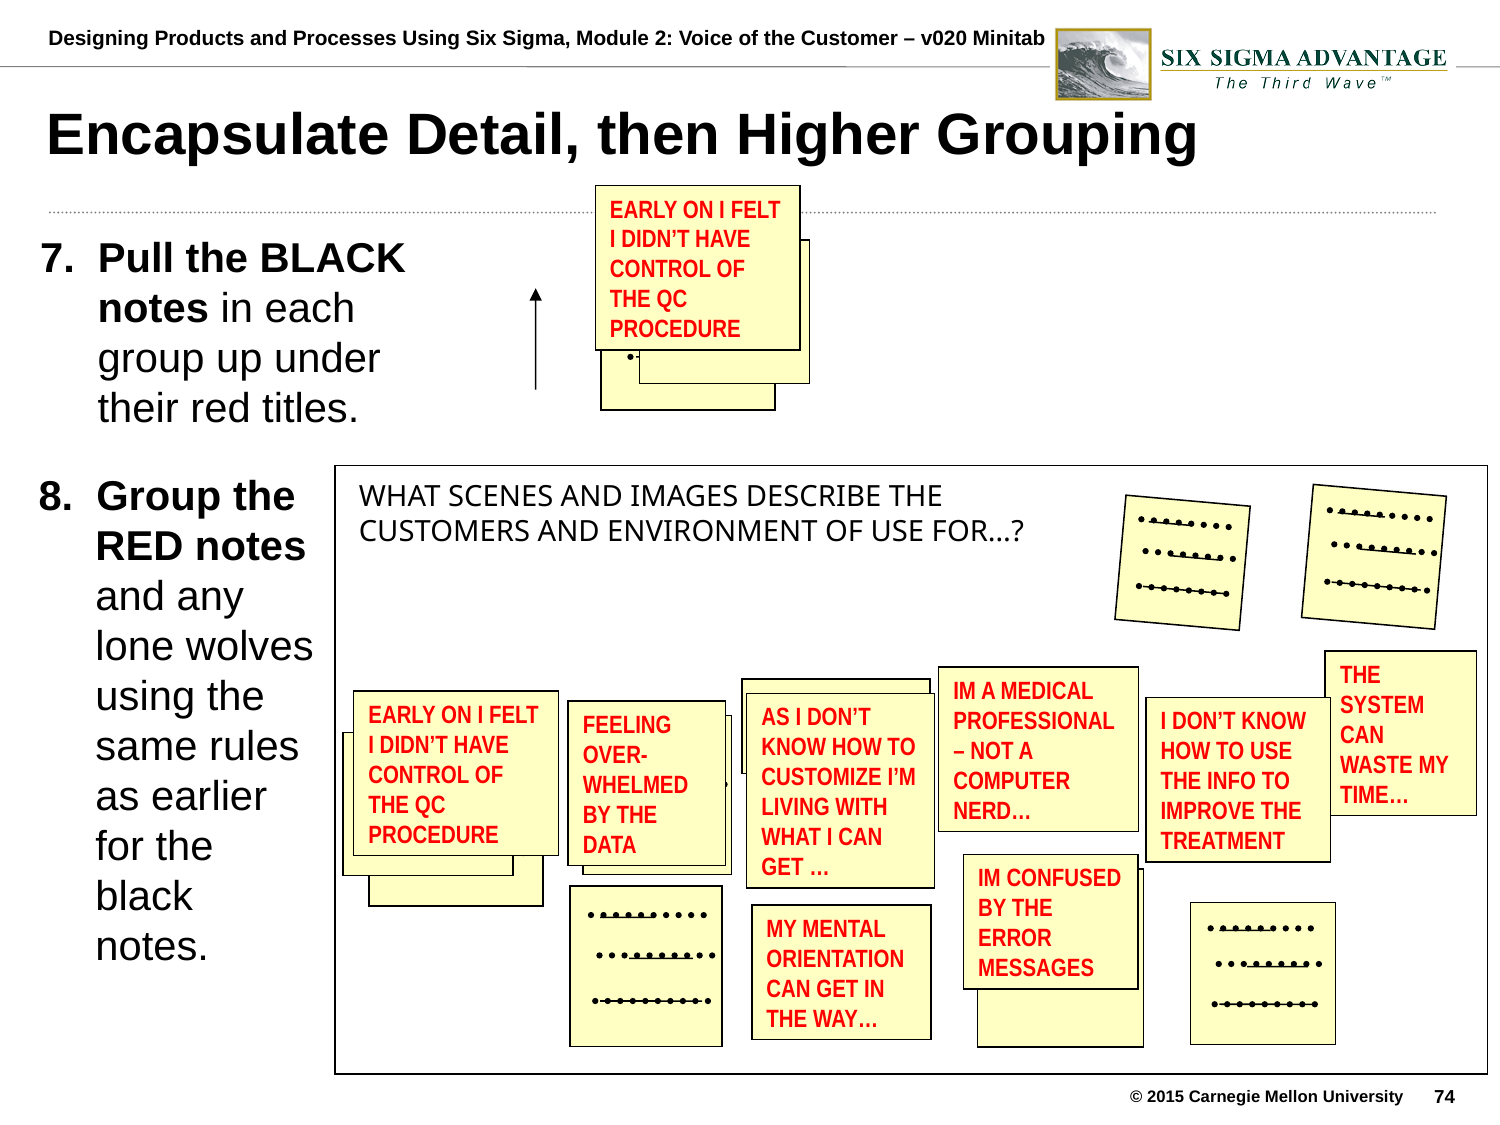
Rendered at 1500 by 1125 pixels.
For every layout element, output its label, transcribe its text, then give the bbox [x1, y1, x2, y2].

text_box FEELING OVER- WHELMED BY THE DATA [568, 701, 726, 866]
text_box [368, 718, 544, 907]
text_box AS I DON’T KNOW HOW TO CUSTOMIZE I’M LIVING WITH WHAT I CAN GET … [746, 693, 935, 888]
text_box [639, 239, 810, 384]
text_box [569, 885, 723, 1047]
text_box 7. Pull the BLACK notes in each group up under their red titles. [25, 223, 496, 439]
text_box EARLY ON I FELT I DIDN’T HAVE CONTROL OF THE QC PROCEDURE [353, 691, 559, 856]
text_box MY MENTAL ORIENTATION CAN GET IN THE WAY… [751, 904, 931, 1040]
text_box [1190, 902, 1336, 1045]
text_box [335, 465, 1488, 1074]
picture [1049, 24, 1456, 104]
text_box 8. Group the RED notes and any lone wolves using the same rules as earlier for the black notes. [23, 461, 332, 977]
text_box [342, 732, 514, 876]
text_box [529, 288, 542, 390]
text_box IM A MEDICAL PROFESSIONAL – NOT A COMPUTER NERD… [938, 667, 1139, 832]
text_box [1120, 500, 1246, 626]
title Encapsulate Detail, then Higher Grouping [46, 109, 1435, 166]
text_box IM CONFUSED BY THE ERROR MESSAGES [963, 854, 1138, 989]
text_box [600, 222, 776, 411]
text_box THE SYSTEM CAN WASTE MY TIME… [1325, 651, 1477, 816]
text_box EARLY ON I FELT I DIDN’T HAVE CONTROL OF THE QC PROCEDURE [595, 185, 801, 238]
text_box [582, 715, 732, 875]
text_box I DON’T KNOW HOW TO USE THE INFO TO IMPROVE THE TREATMENT [1145, 697, 1331, 862]
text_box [1306, 489, 1442, 624]
